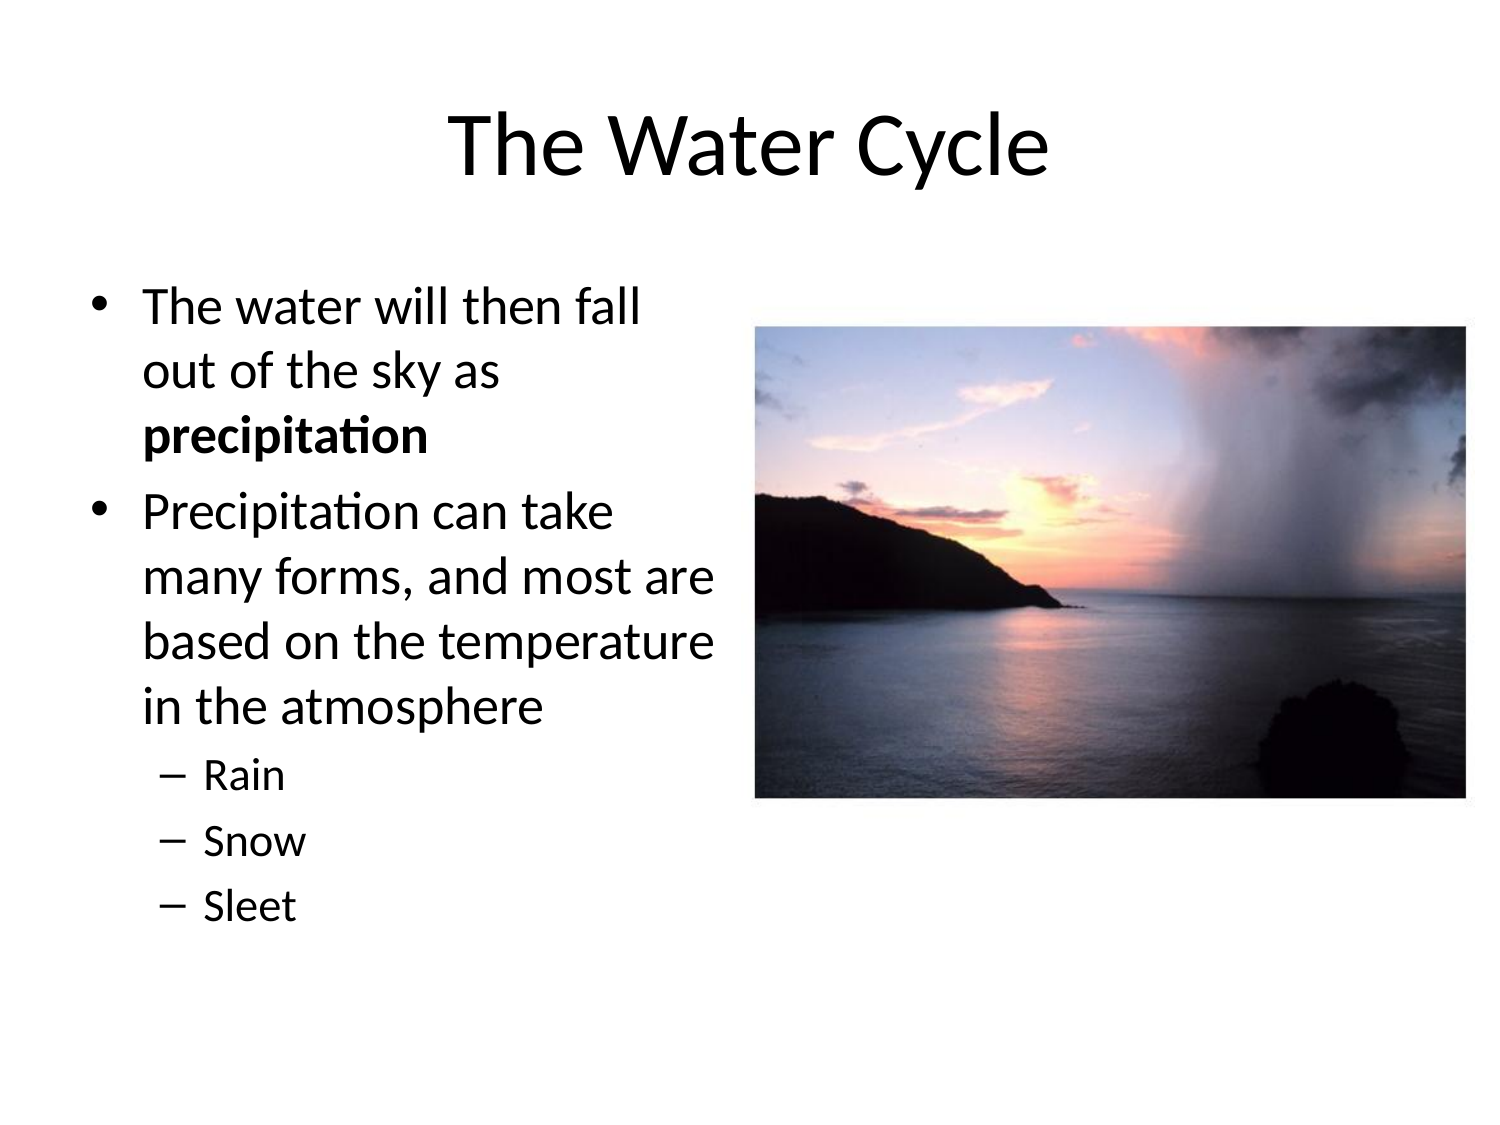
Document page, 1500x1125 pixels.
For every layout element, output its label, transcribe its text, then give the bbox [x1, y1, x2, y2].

picture [741, 287, 1476, 838]
title The Water Cycle [75, 45, 1425, 233]
list The water will then fall out of the sky as precipitation Precipitation can take many forms, and most are based on the temperature in the atmosphere Rain Snow Sleet [75, 262, 738, 1005]
